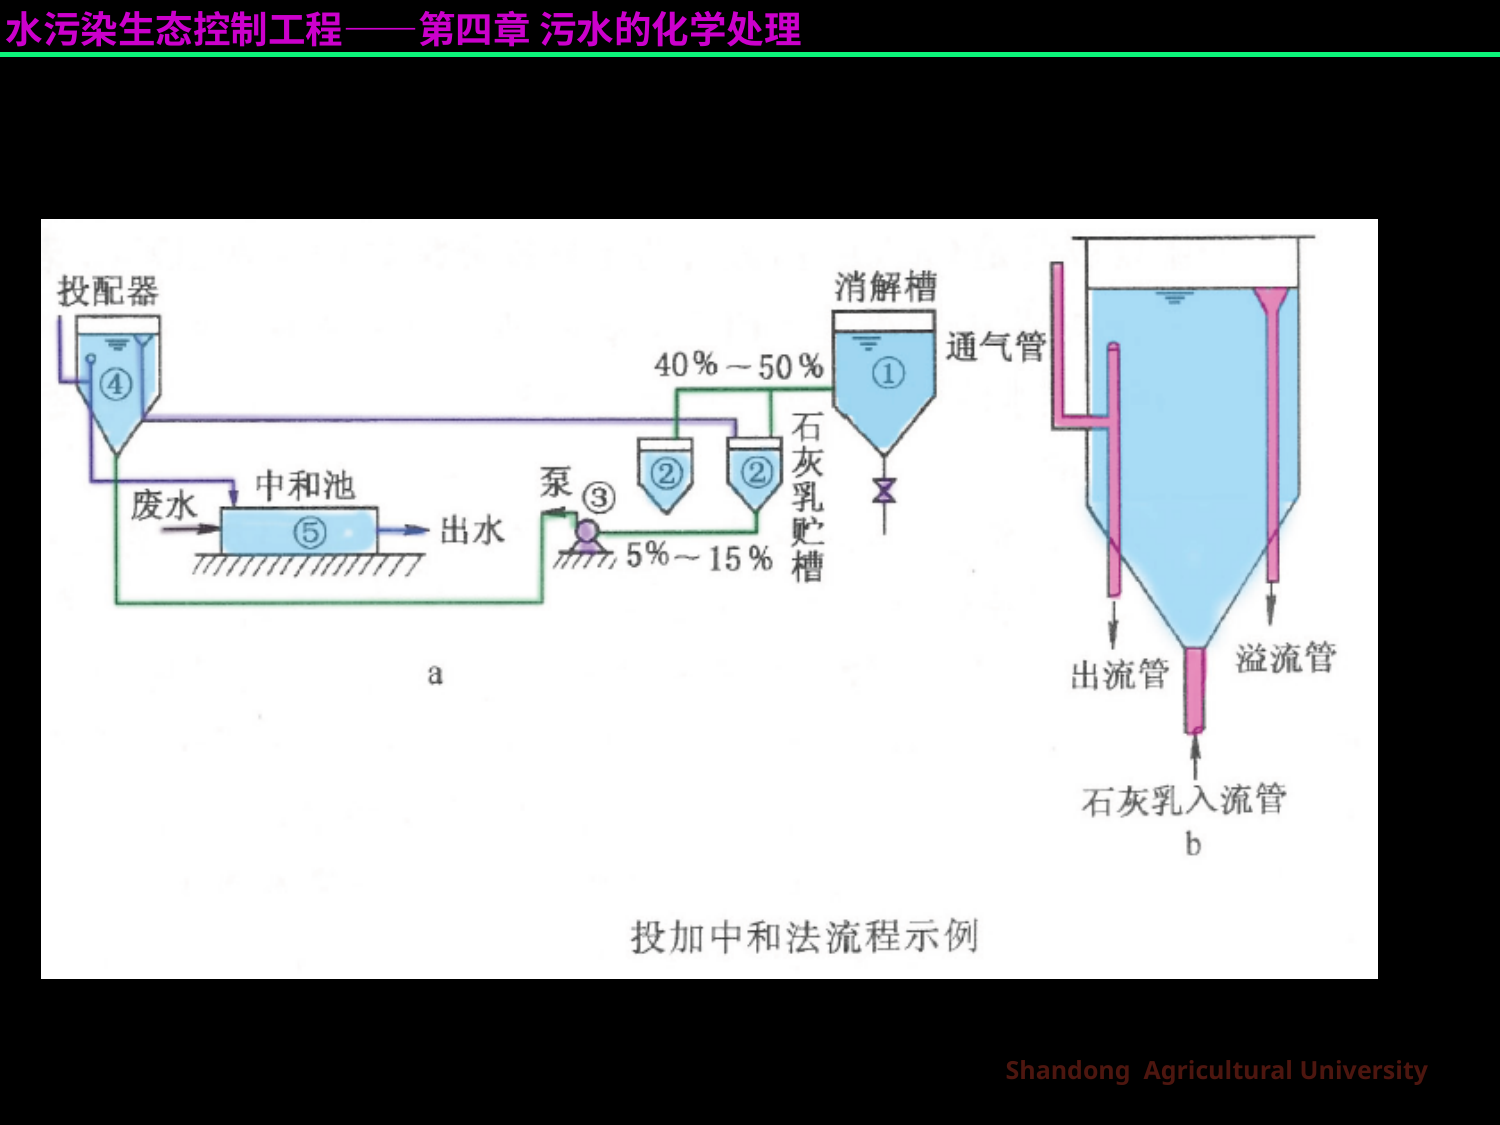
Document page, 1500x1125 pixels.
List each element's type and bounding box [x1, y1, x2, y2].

picture [41, 219, 1378, 979]
